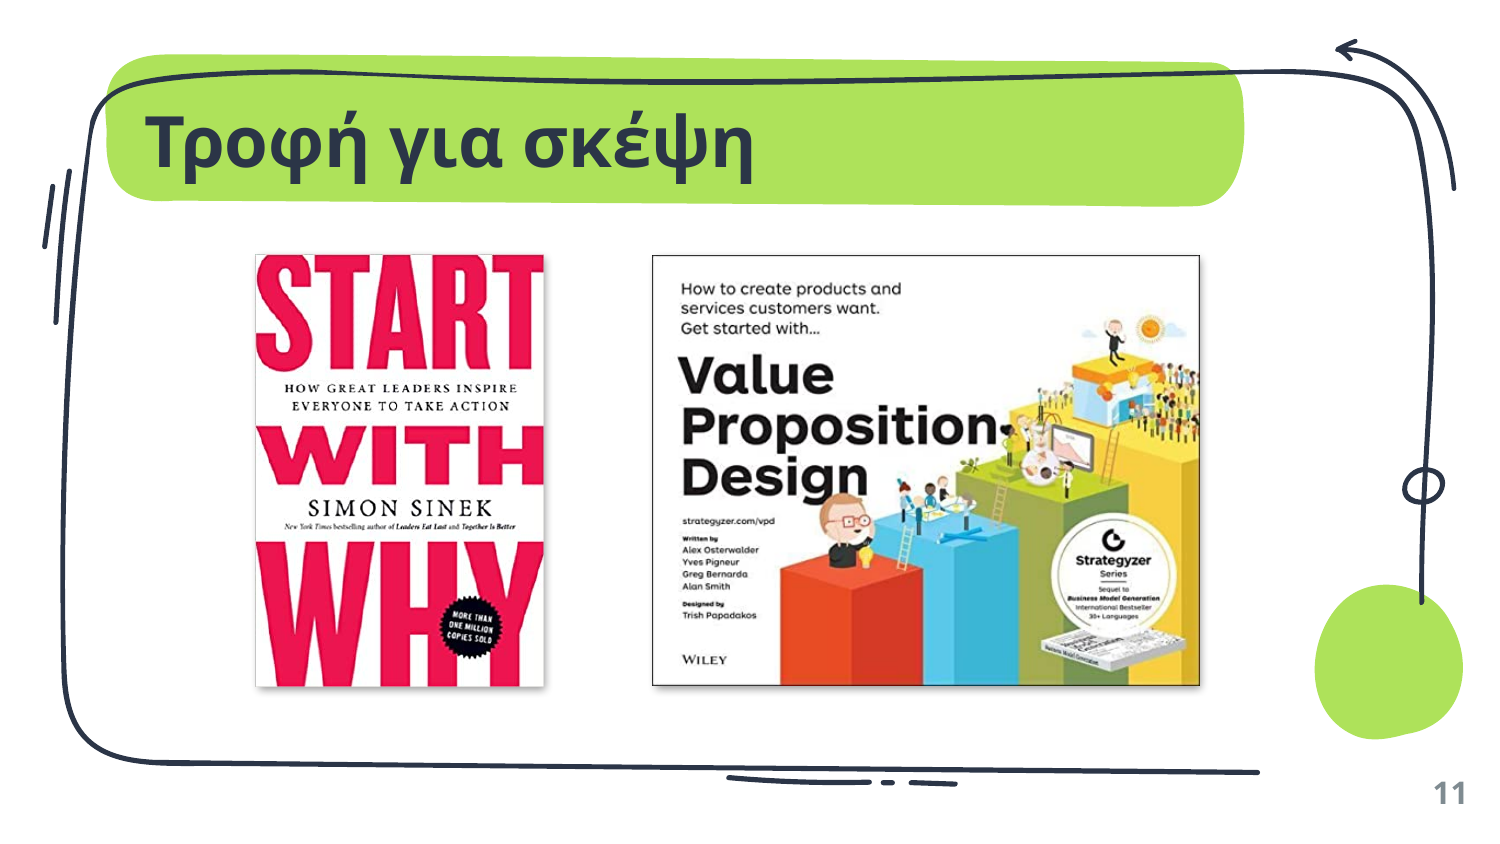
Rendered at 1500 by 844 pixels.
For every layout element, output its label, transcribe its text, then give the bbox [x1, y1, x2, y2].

picture [255, 254, 544, 687]
title Τροφή για σκέψη [144, 112, 1200, 178]
picture [652, 254, 1200, 686]
slide_number 11 [1378, 769, 1469, 820]
